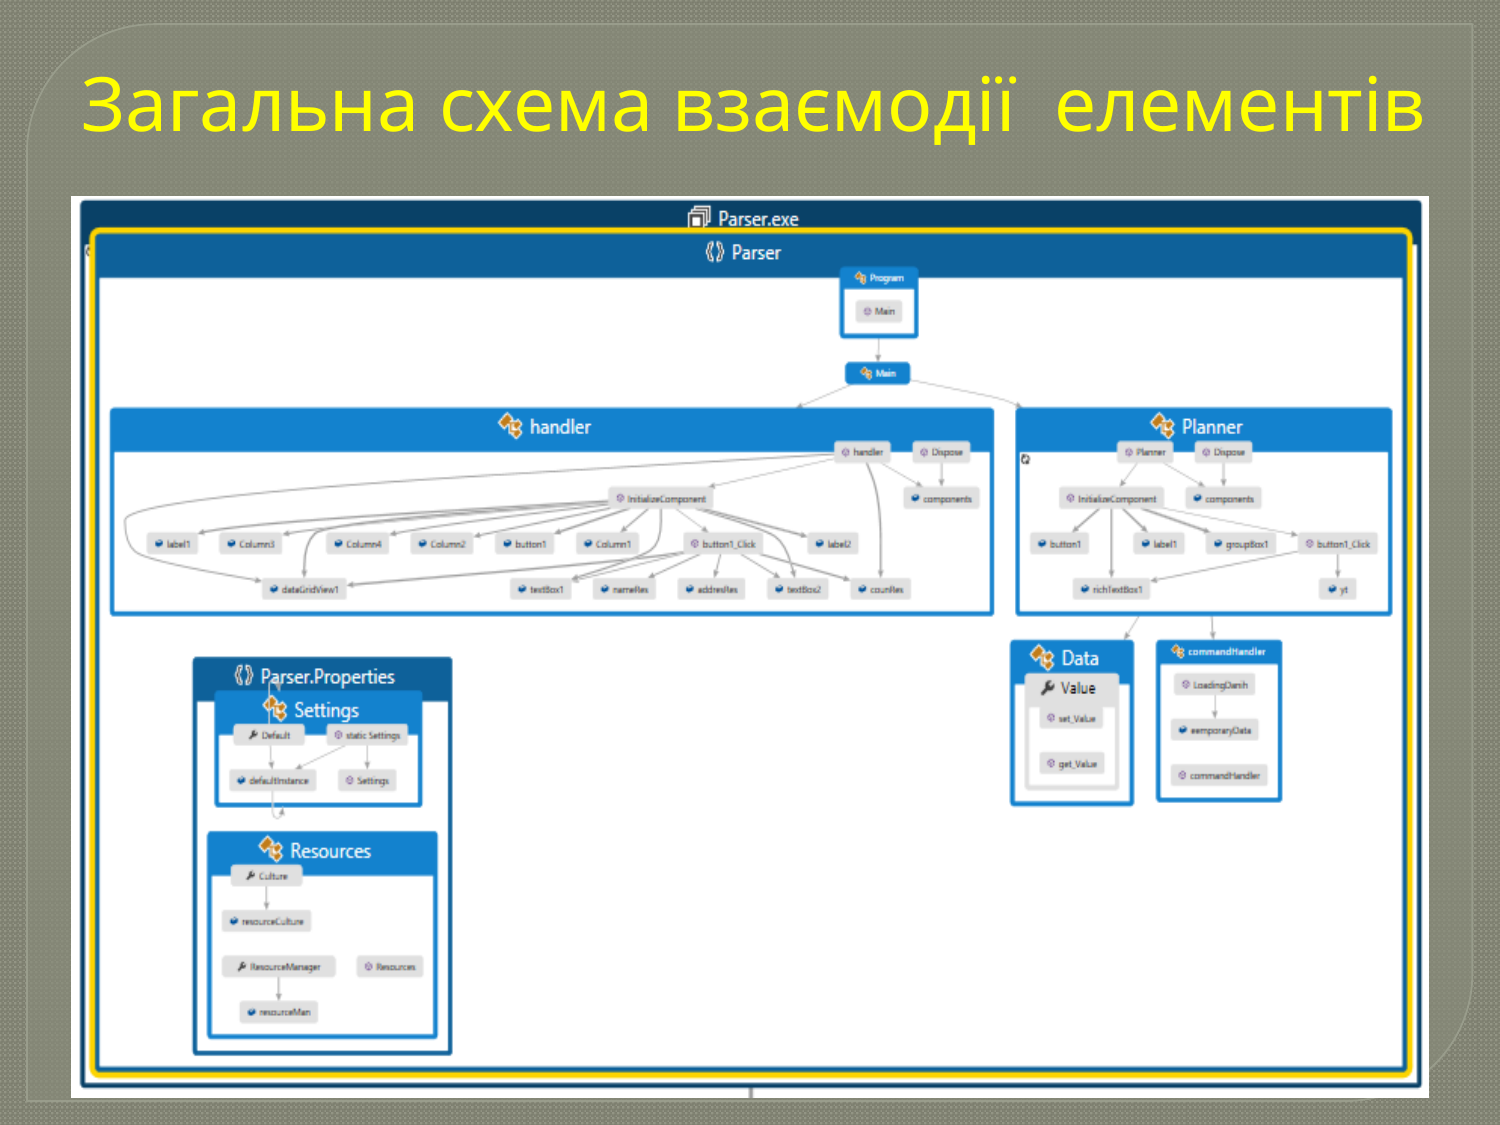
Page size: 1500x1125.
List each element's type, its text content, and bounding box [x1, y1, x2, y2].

picture [71, 196, 1429, 1098]
title Загальна схема взаємодії елементів [0, 1, 1500, 154]
